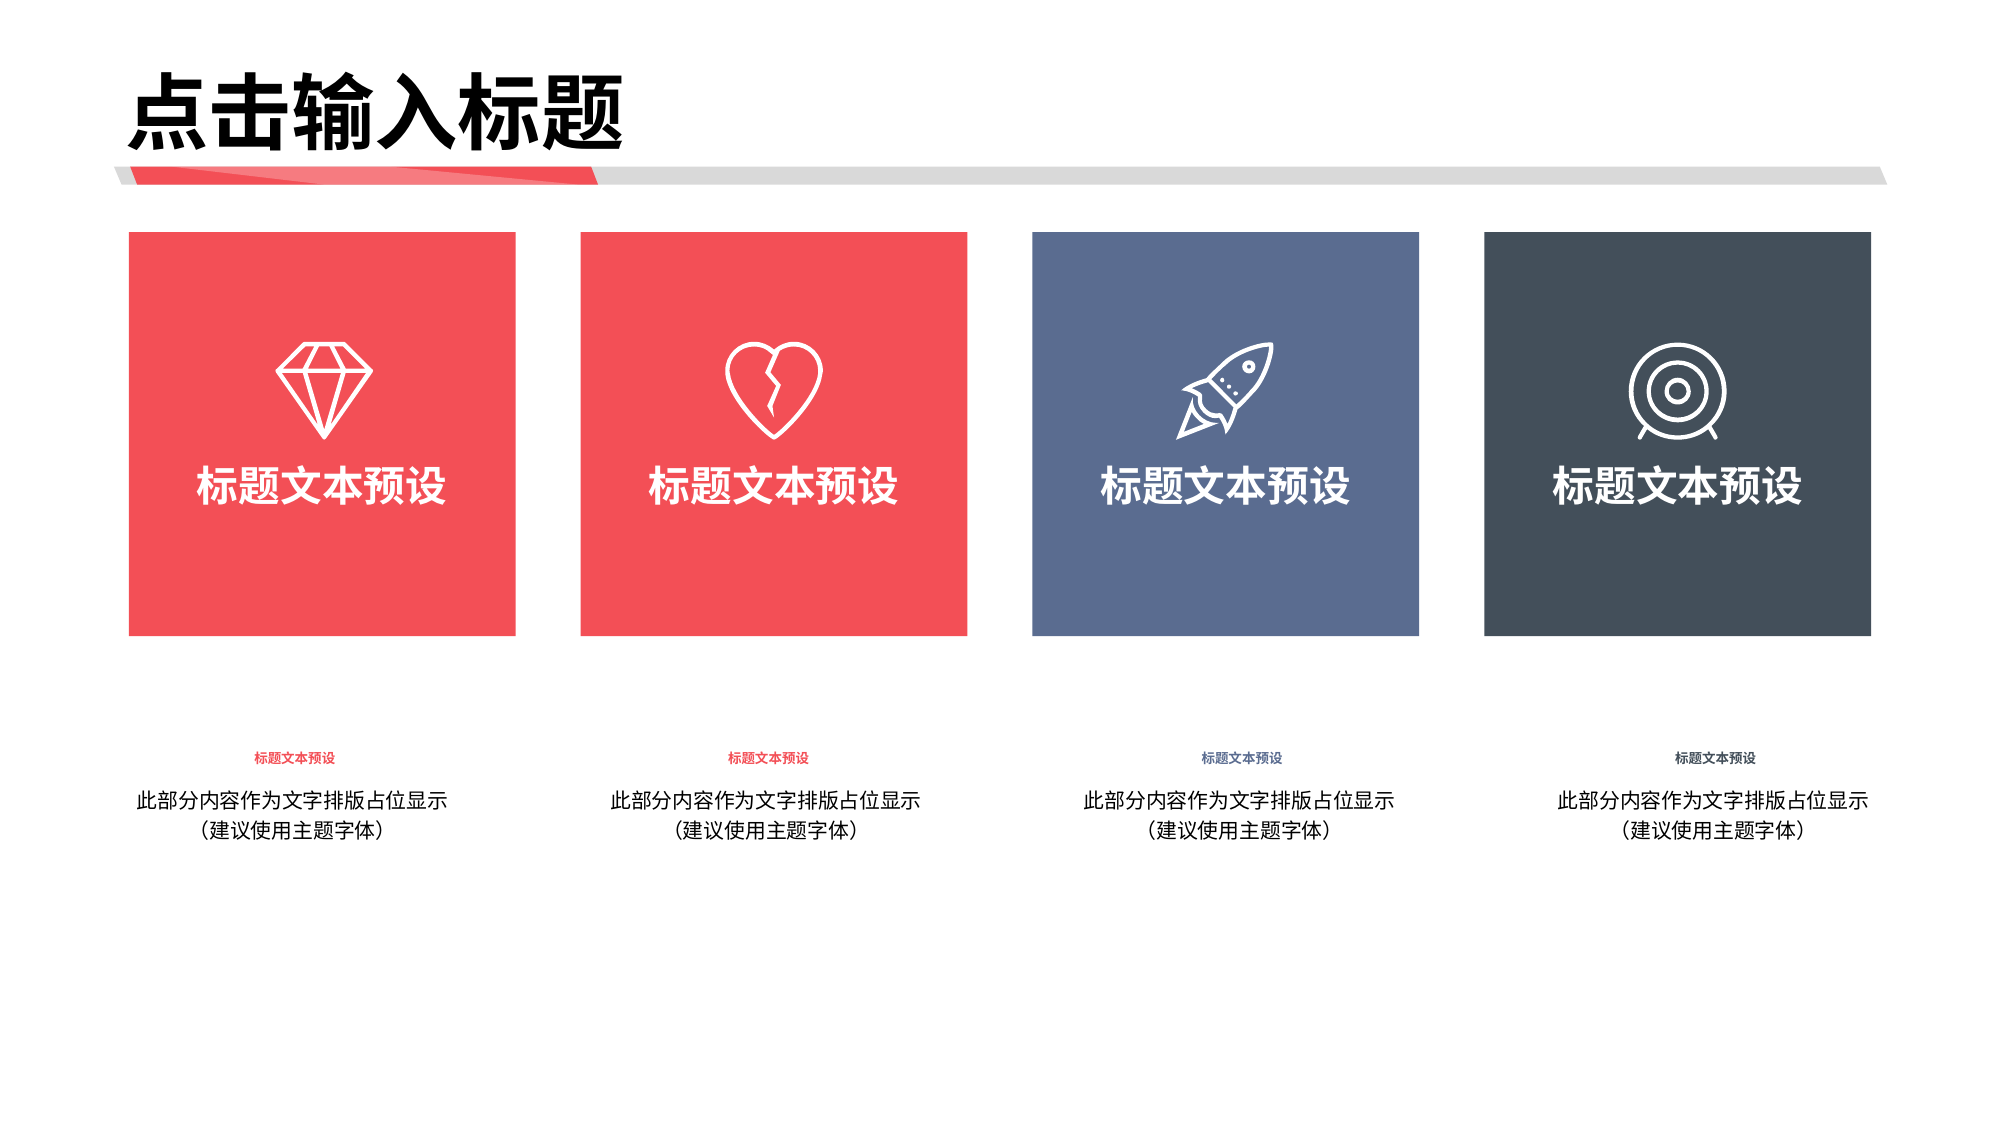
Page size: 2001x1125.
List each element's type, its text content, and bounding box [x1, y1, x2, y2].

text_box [119, 232, 1886, 893]
title 点击输入标题 [109, 0, 1890, 169]
